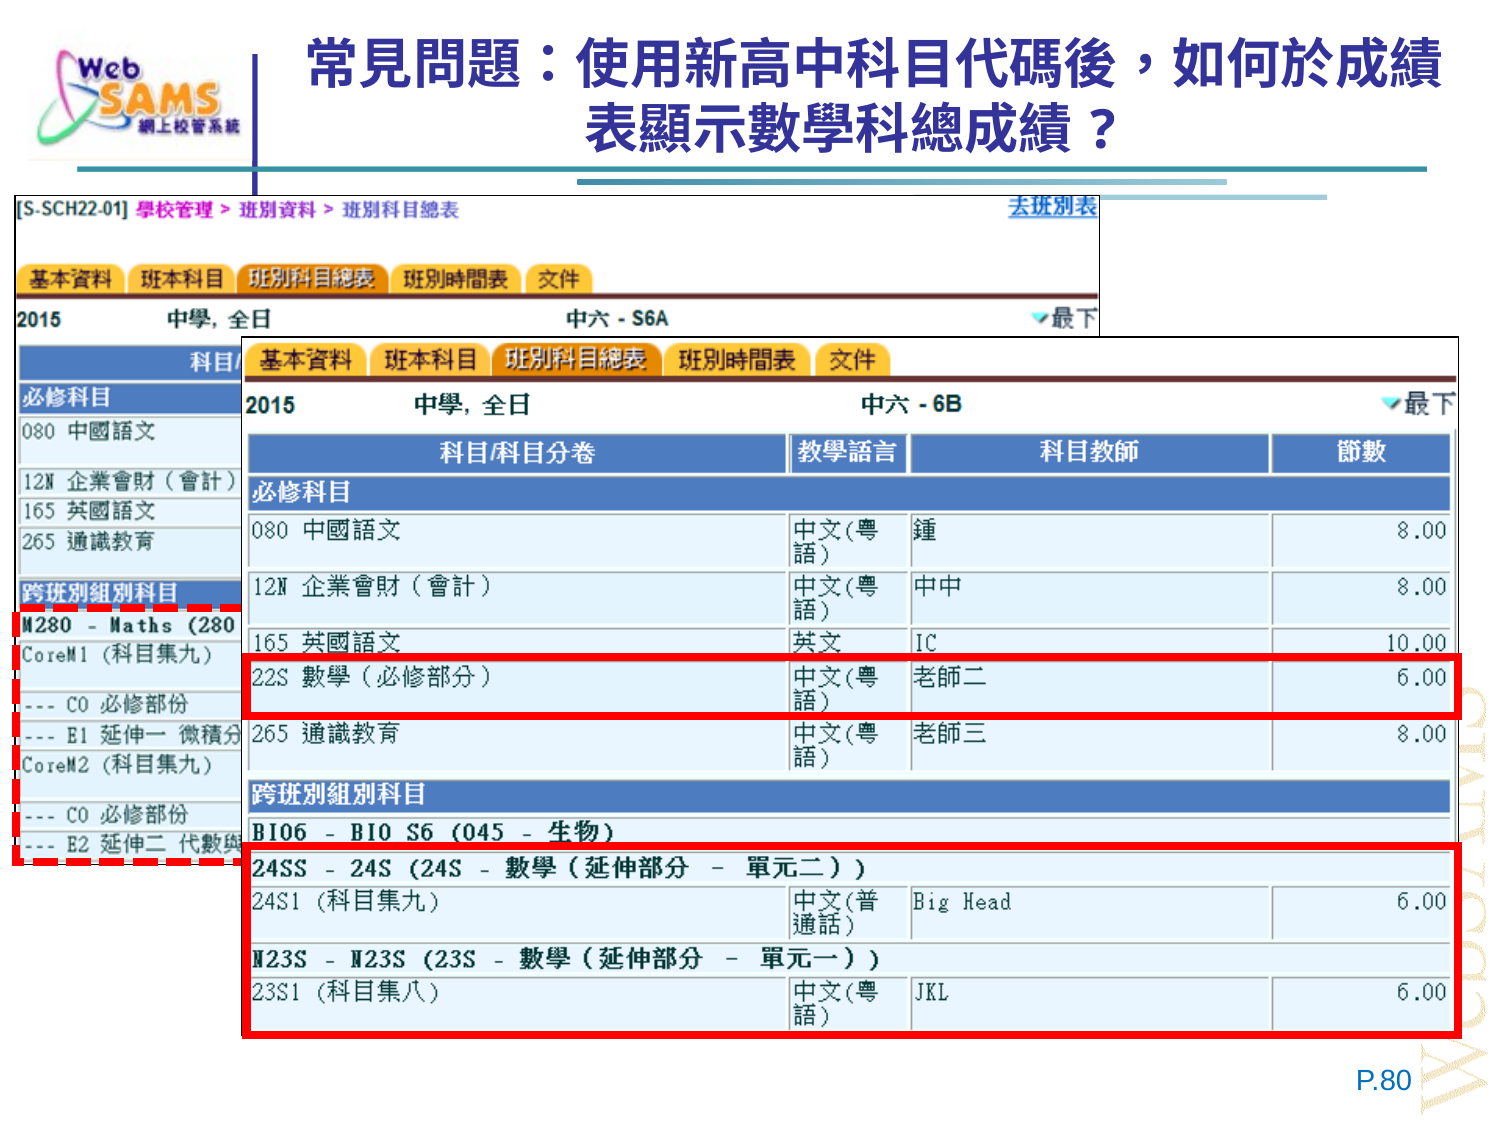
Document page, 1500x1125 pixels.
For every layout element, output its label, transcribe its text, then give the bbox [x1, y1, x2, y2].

title 常見問題：使用新高中科目代碼後，如何於成績表顯示數學科總成績? [289, 41, 1465, 167]
picture [27, 29, 253, 161]
picture [15, 196, 1500, 1117]
slide_number P.80 [1114, 1043, 1428, 1105]
